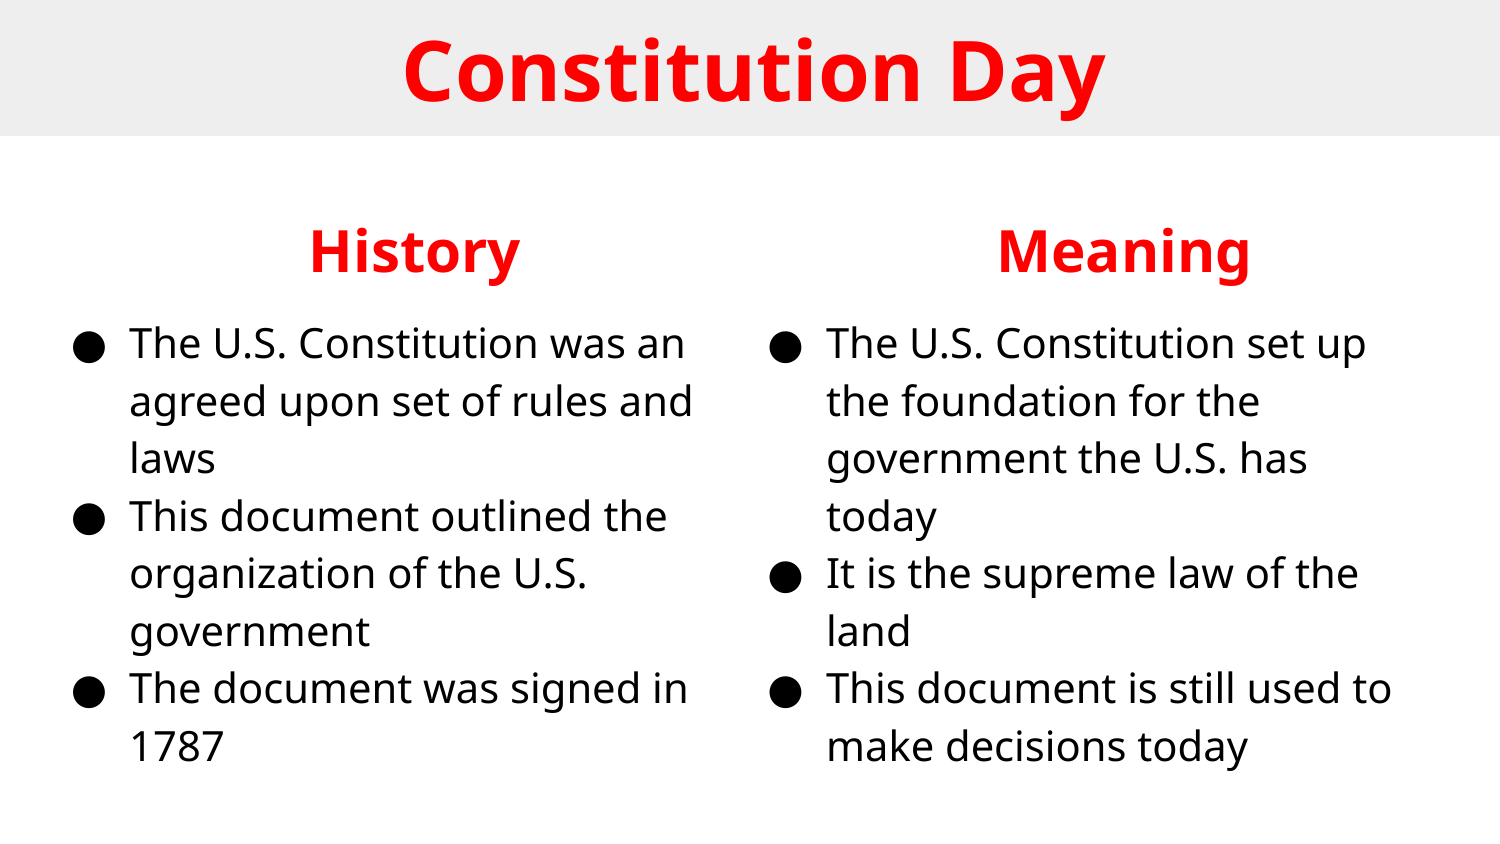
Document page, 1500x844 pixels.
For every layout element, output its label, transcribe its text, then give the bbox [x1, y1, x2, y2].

title Constitution Day [0, 0, 1500, 136]
list Meaning The U.S. Constitution set up the foundation for the government the U.S. has today It is the supreme law of the land This document is still used to make decisions today [735, 189, 1438, 794]
list History The U.S. Constitution was an agreed upon set of rules and laws This document outlined the organization of the U.S. government The document was signed in 1787 [39, 189, 716, 810]
